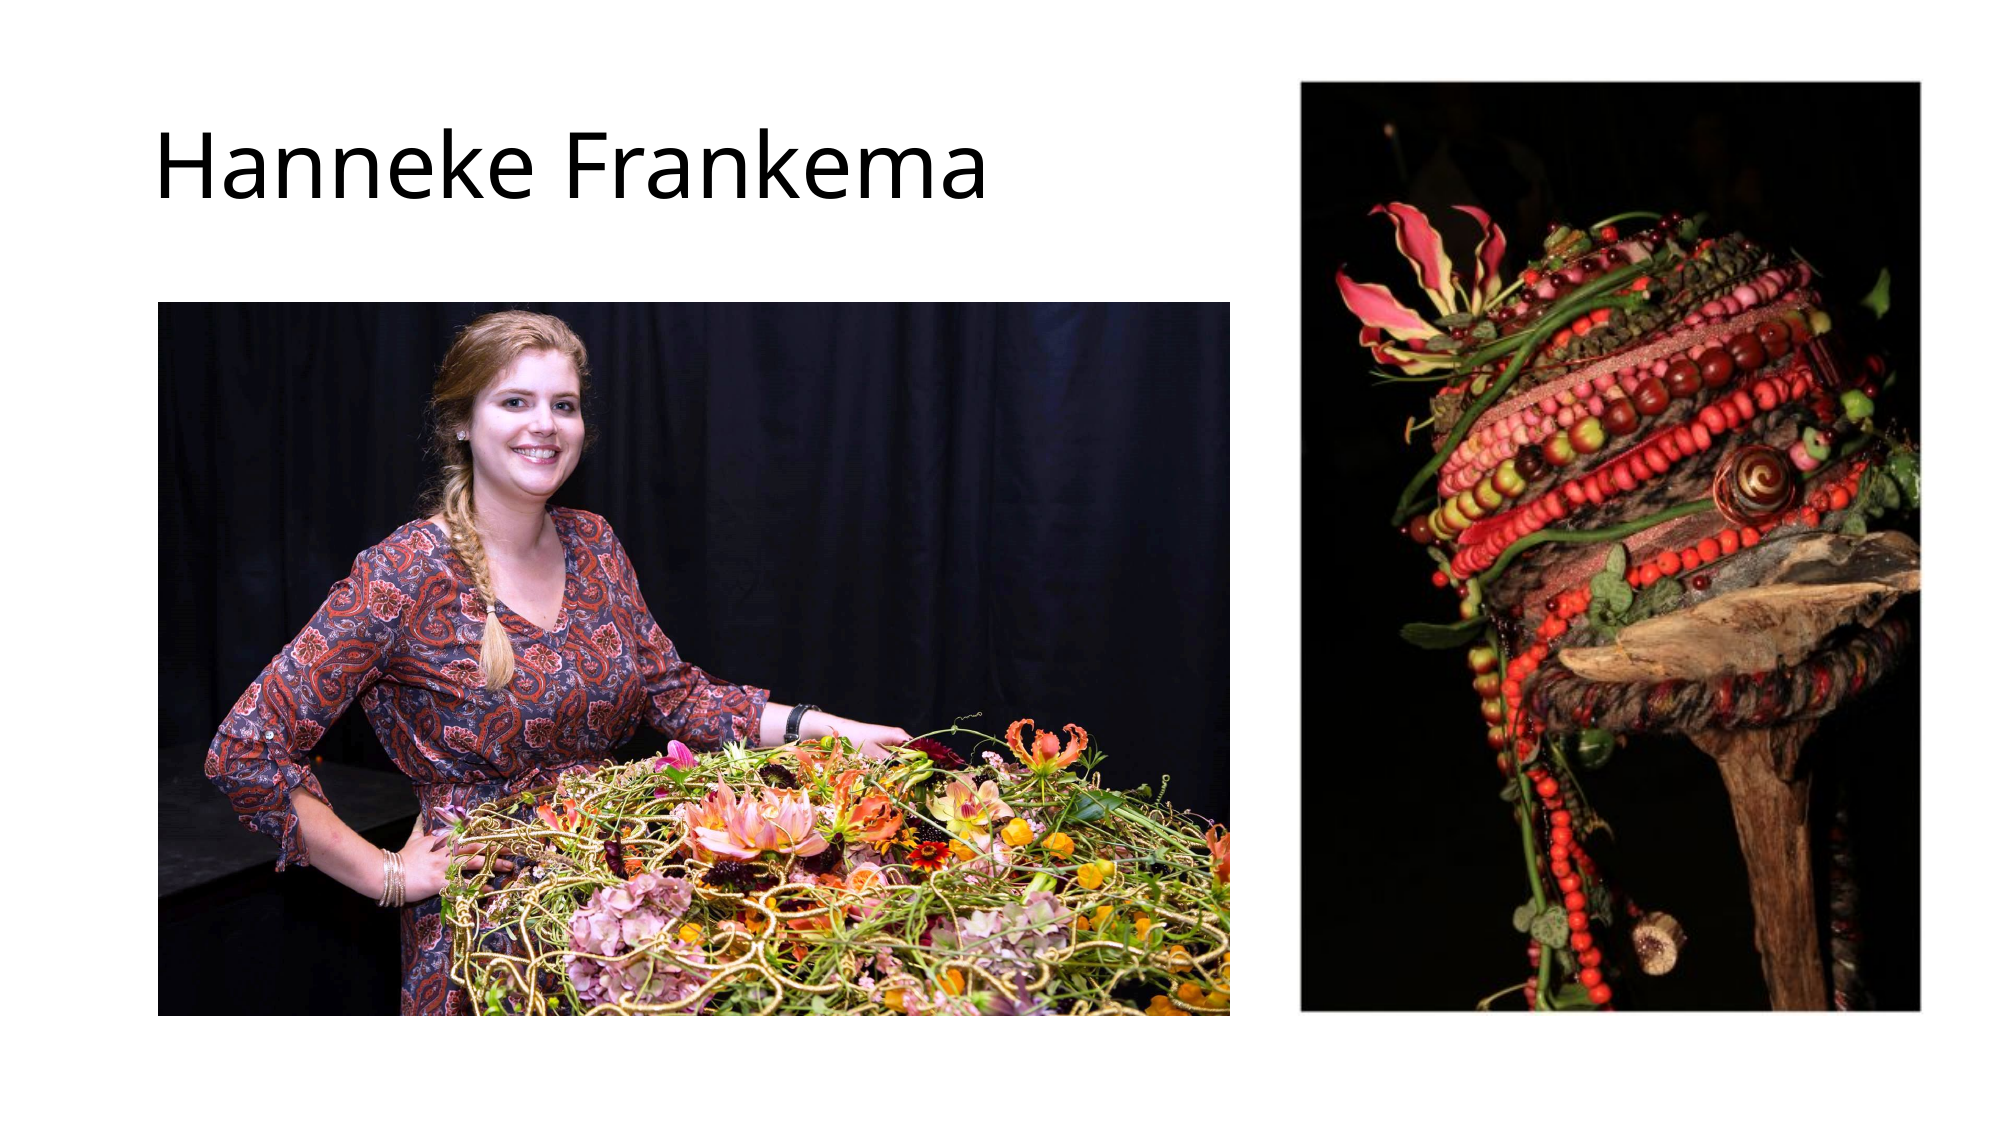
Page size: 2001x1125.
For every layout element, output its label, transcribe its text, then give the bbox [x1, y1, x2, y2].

title Hanneke Frankema [137, 59, 1863, 278]
picture [1297, 78, 1925, 1017]
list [158, 302, 1230, 1017]
